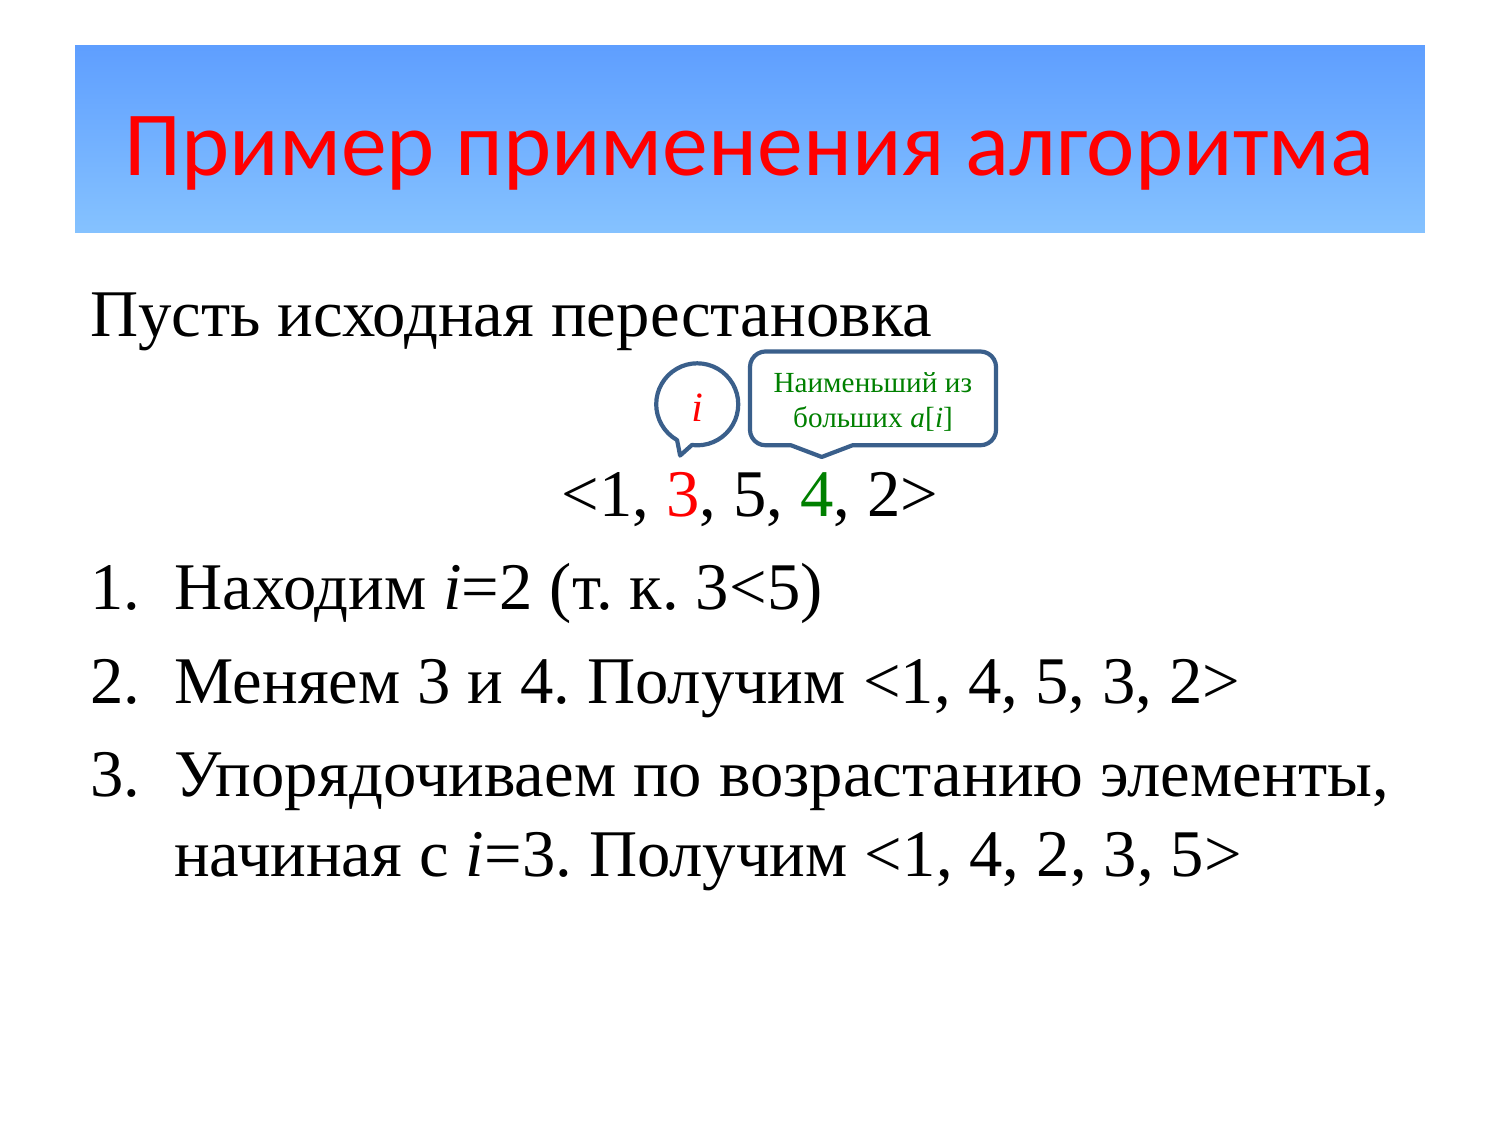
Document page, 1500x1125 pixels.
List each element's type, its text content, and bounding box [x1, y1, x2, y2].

text_box Наименьший из больших a[i] [747, 349, 999, 459]
title Пример применения алгоритма [75, 45, 1425, 233]
list Пусть исходная перестановка <1, 3, 5, 4, 2> Находим i=2 (т. к. 3<5) Меняем 3 и 4. Получим <1, 4, 5, 3, 2> Упорядочиваем по возрастанию элементы, начиная с i=3. Получим <1, 4, 2, 3, 5> [75, 262, 1425, 950]
text_box i [654, 361, 741, 458]
